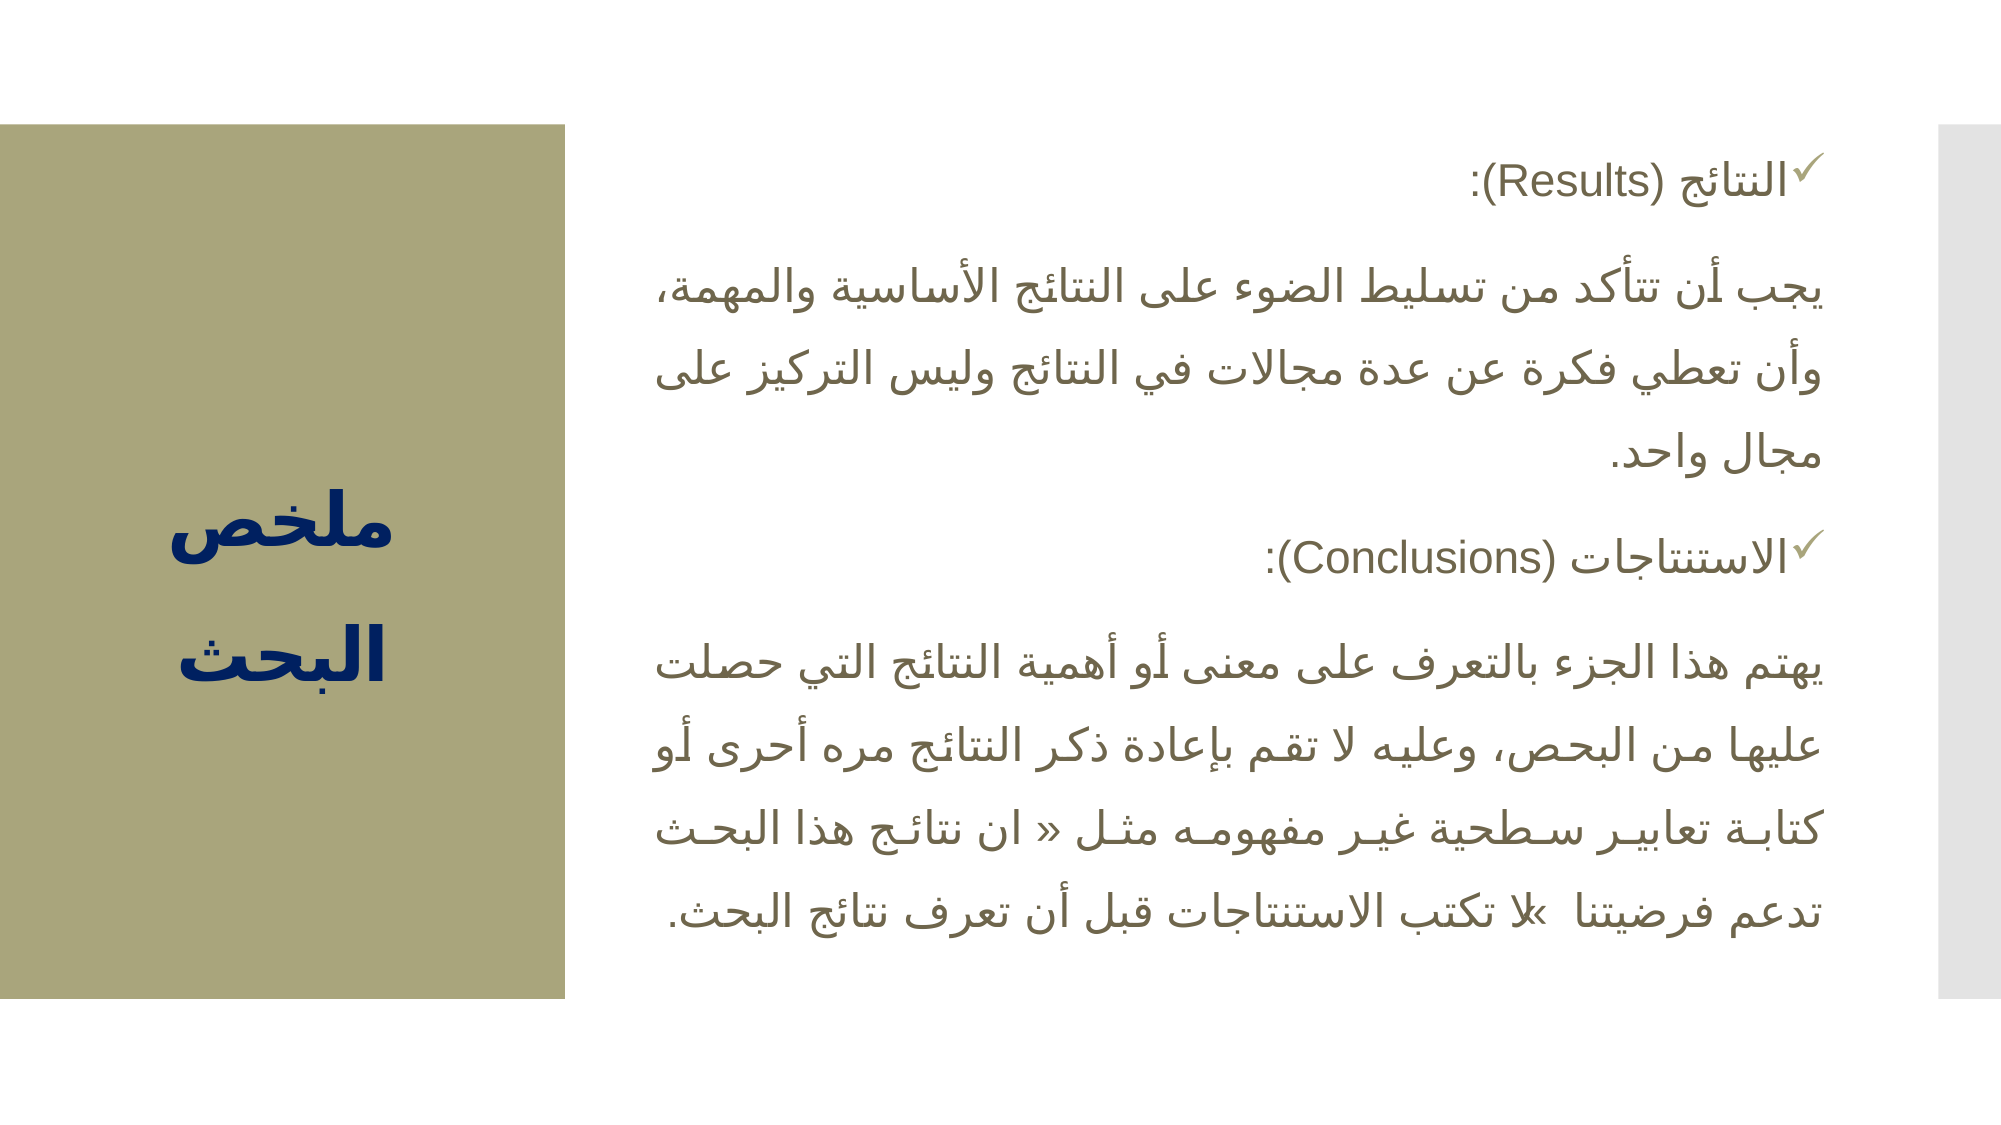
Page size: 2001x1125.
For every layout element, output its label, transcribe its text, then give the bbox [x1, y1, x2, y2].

title ملخص البحث [41, 184, 525, 940]
list النتائج (Results): يجب أن تتأكد من تسليط الضوء على النتائج الأساسية والمهمة، وأن تعطي فكرة عن عدة مجالات في النتائج وليس التركيز على مجال واحد. الاستنتاجات (Conclusions): يهتم هذا الجزء بالتعرف على معنى أو أهمية النتائج التي حصلت عليها من البحص، وعليه لا تقم بإعادة ذكر النتائج مره أحرى أو كتابة تعابير سطحية غير مفهومه مثل « ان نتائج هذا البحث تدعم فرضيتنا» لا تكتب الاستنتاجات قبل أن تعرف نتائج البحث. [639, 105, 1840, 1018]
